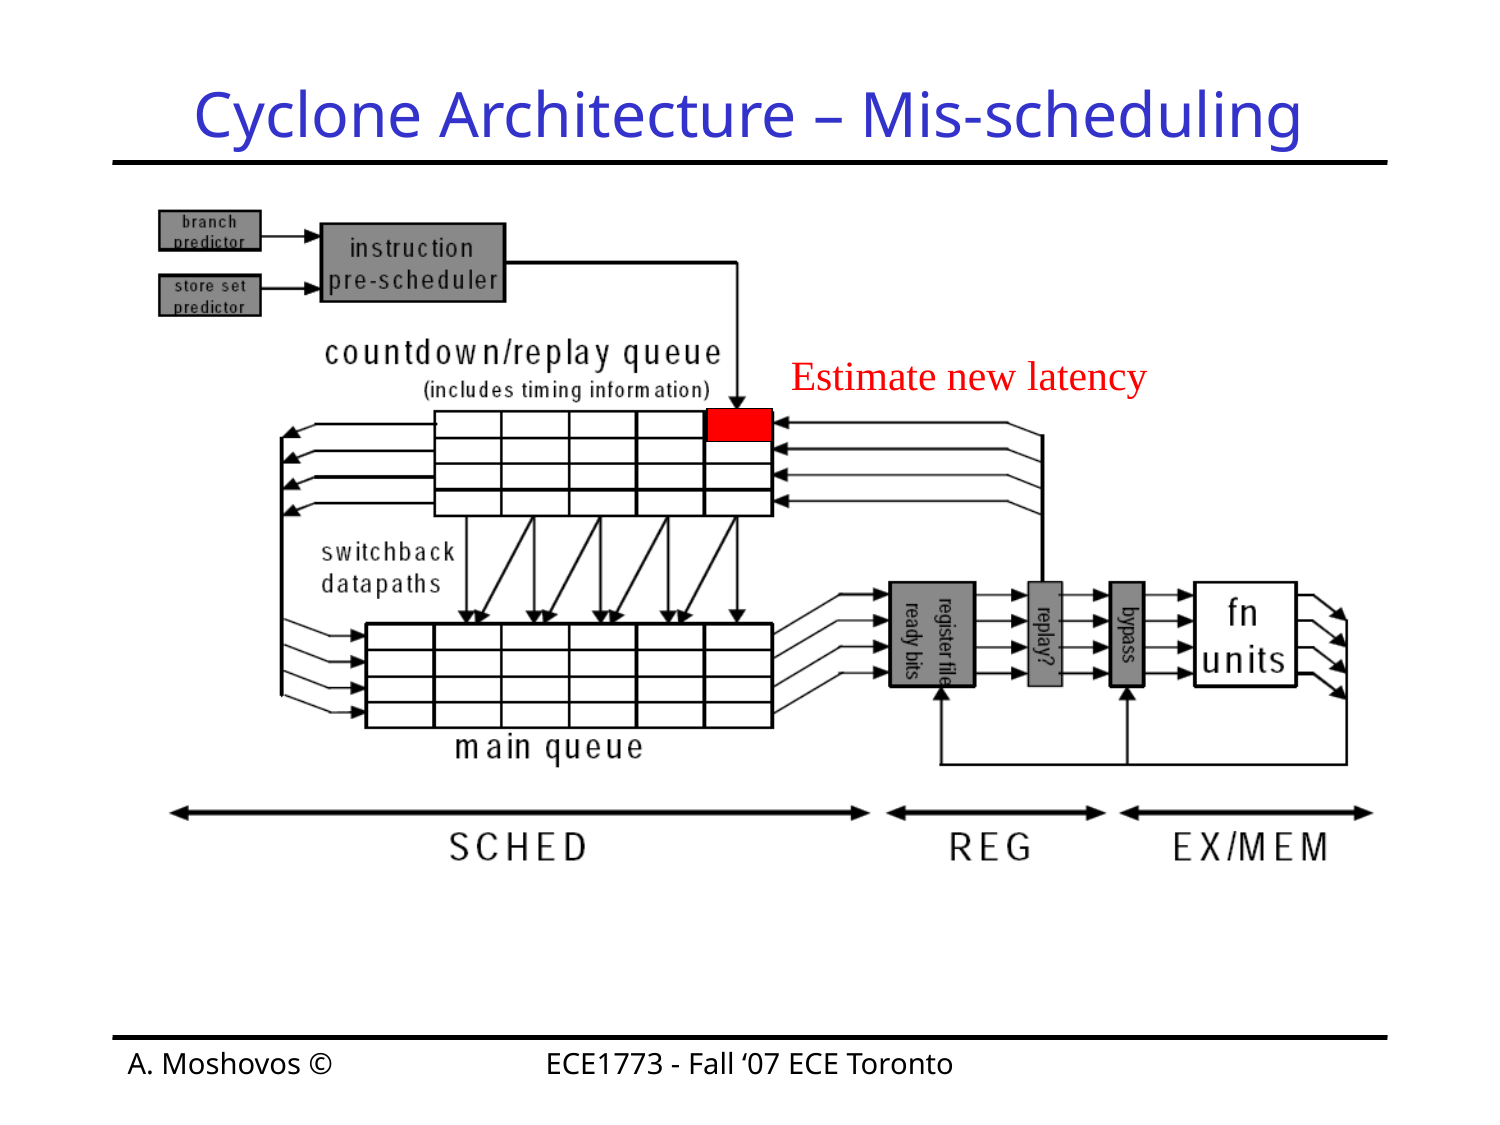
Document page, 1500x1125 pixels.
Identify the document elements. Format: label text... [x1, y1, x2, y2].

slide_number A. Moshovos © [112, 1037, 426, 1101]
footer ECE1773 - Fall ‘07 ECE Toronto [487, 1037, 1013, 1101]
picture [107, 182, 1415, 880]
title Cyclone Architecture – Mis-scheduling [112, 62, 1388, 163]
